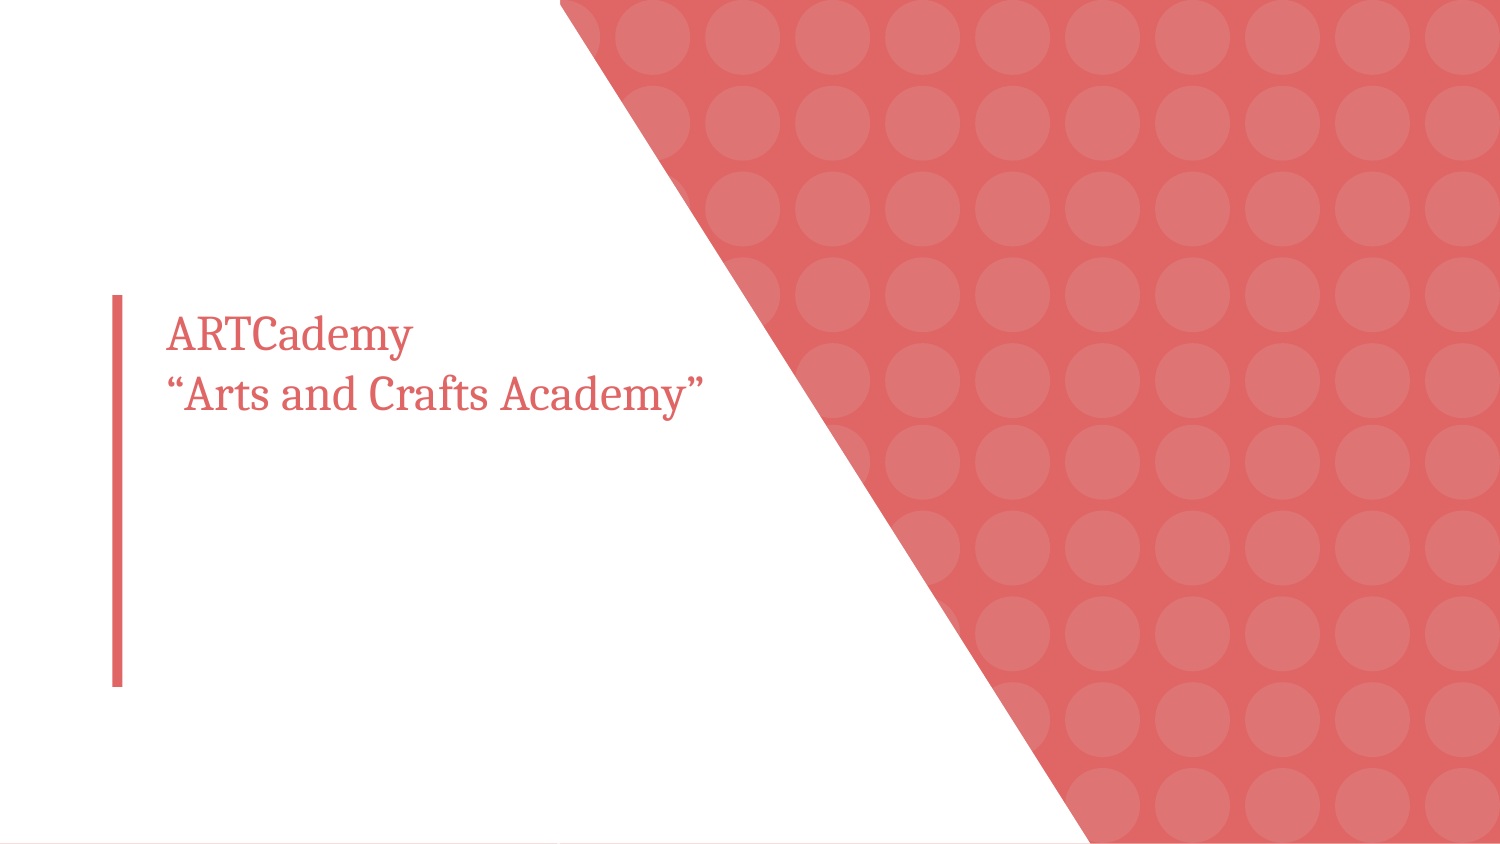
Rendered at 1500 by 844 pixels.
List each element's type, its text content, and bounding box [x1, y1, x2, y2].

title ARTCademy “Arts and Crafts Academy” [151, 297, 785, 436]
subtitle [151, 449, 968, 701]
